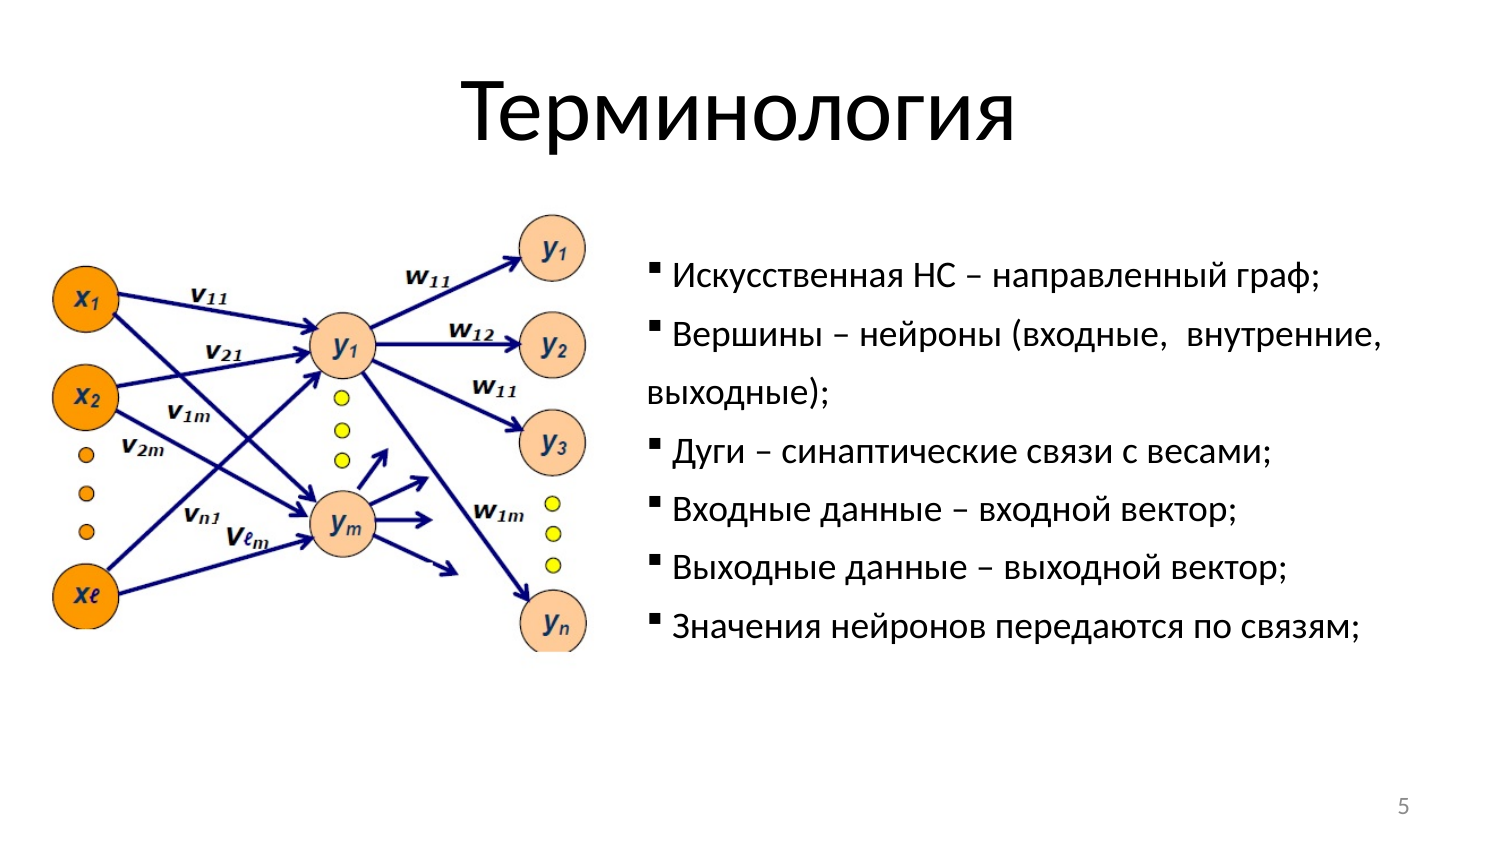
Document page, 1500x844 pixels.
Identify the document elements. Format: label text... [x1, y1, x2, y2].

slide_number 5 [1074, 782, 1425, 827]
picture [41, 197, 596, 671]
text_box Искусственная НС – направленный граф; Вершины – нейроны (входные, внутренние, выходные); Дуги – синаптические связи с весами; Входные данные – входной вектор; Выходные данные – выходной вектор; Значения нейронов передаются по связям; [631, 229, 1471, 654]
title Терминология [75, 33, 1425, 175]
